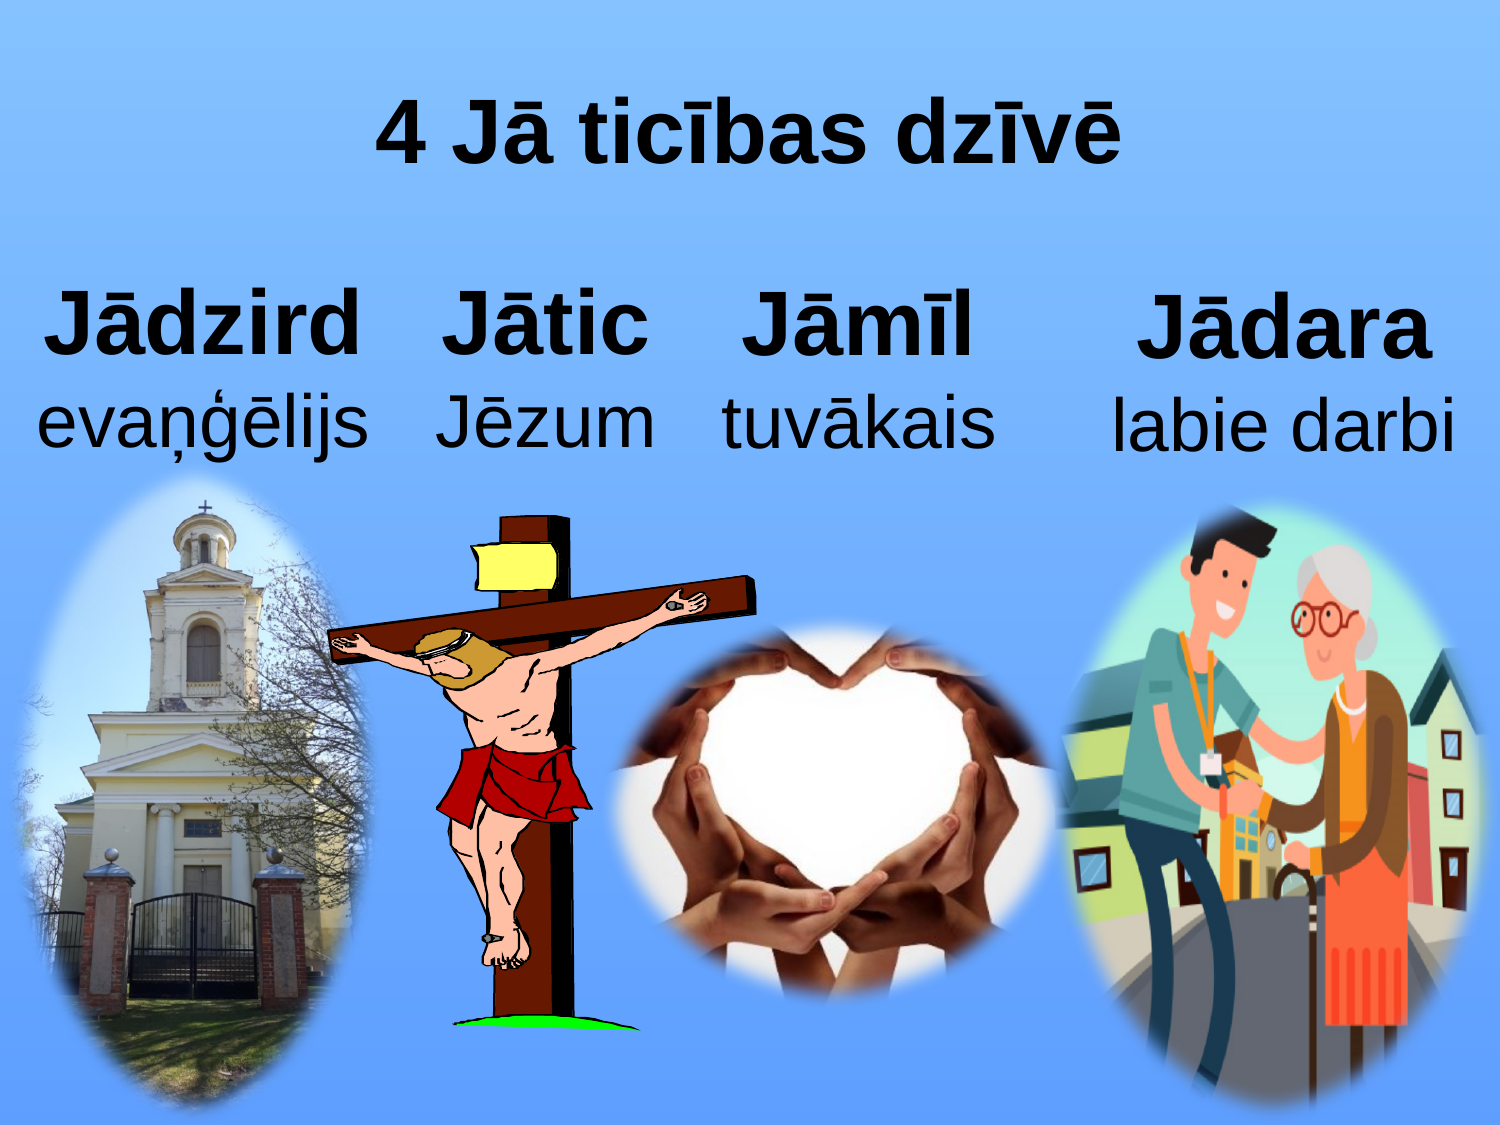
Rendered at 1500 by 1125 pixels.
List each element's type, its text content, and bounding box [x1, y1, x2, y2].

text_box Jātic Jēzum [402, 255, 697, 470]
text_box Jādzird evaņģēlijs [5, 255, 402, 470]
title 4 Jā ticības dzīvē [0, 56, 1500, 197]
picture [5, 455, 1500, 1125]
text_box Jādara labie darbi [1092, 259, 1477, 474]
text_box Jāmīl tuvākais [679, 256, 1040, 472]
